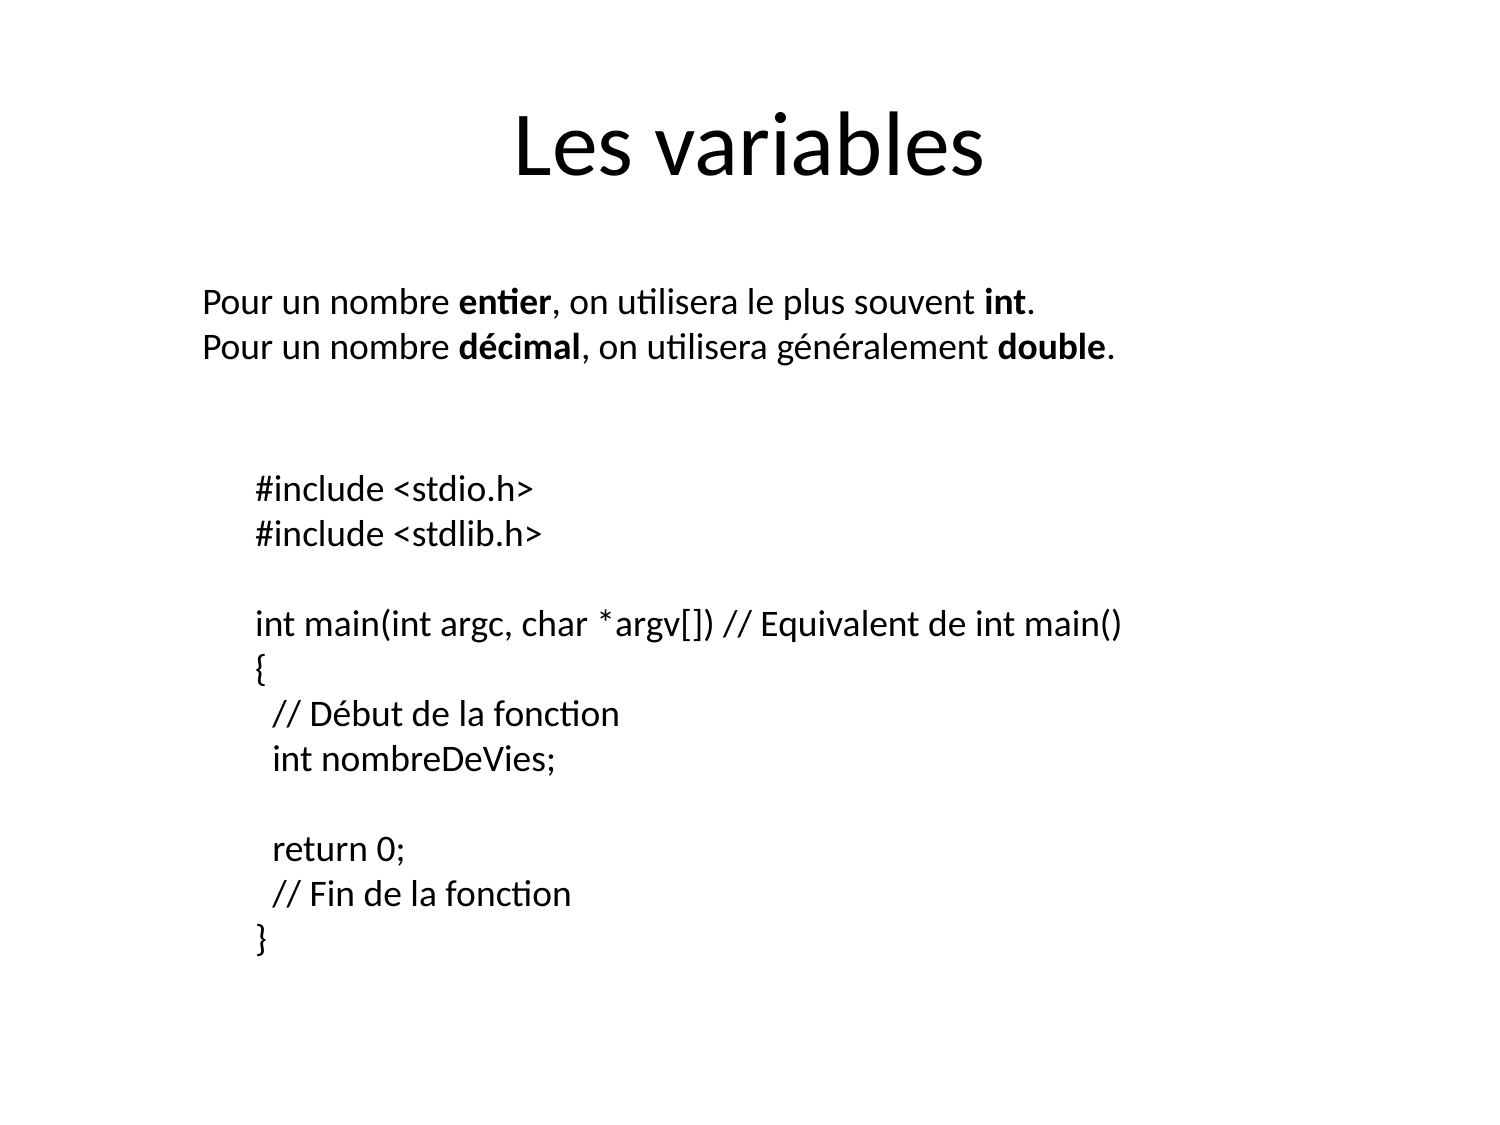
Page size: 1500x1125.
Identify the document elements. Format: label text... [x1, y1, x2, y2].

text_box Pour un nombre entier, on utilisera le plus souvent int. Pour un nombre décimal, on utilisera généralement double. [187, 269, 1141, 420]
title Les variables [75, 45, 1425, 233]
text_box #include <stdio.h> #include <stdlib.h> int main(int argc, char *argv[]) // Equivalent de int main() { // Début de la fonction int nombreDeVies; return 0; // Fin de la fonction } [240, 456, 1139, 1012]
